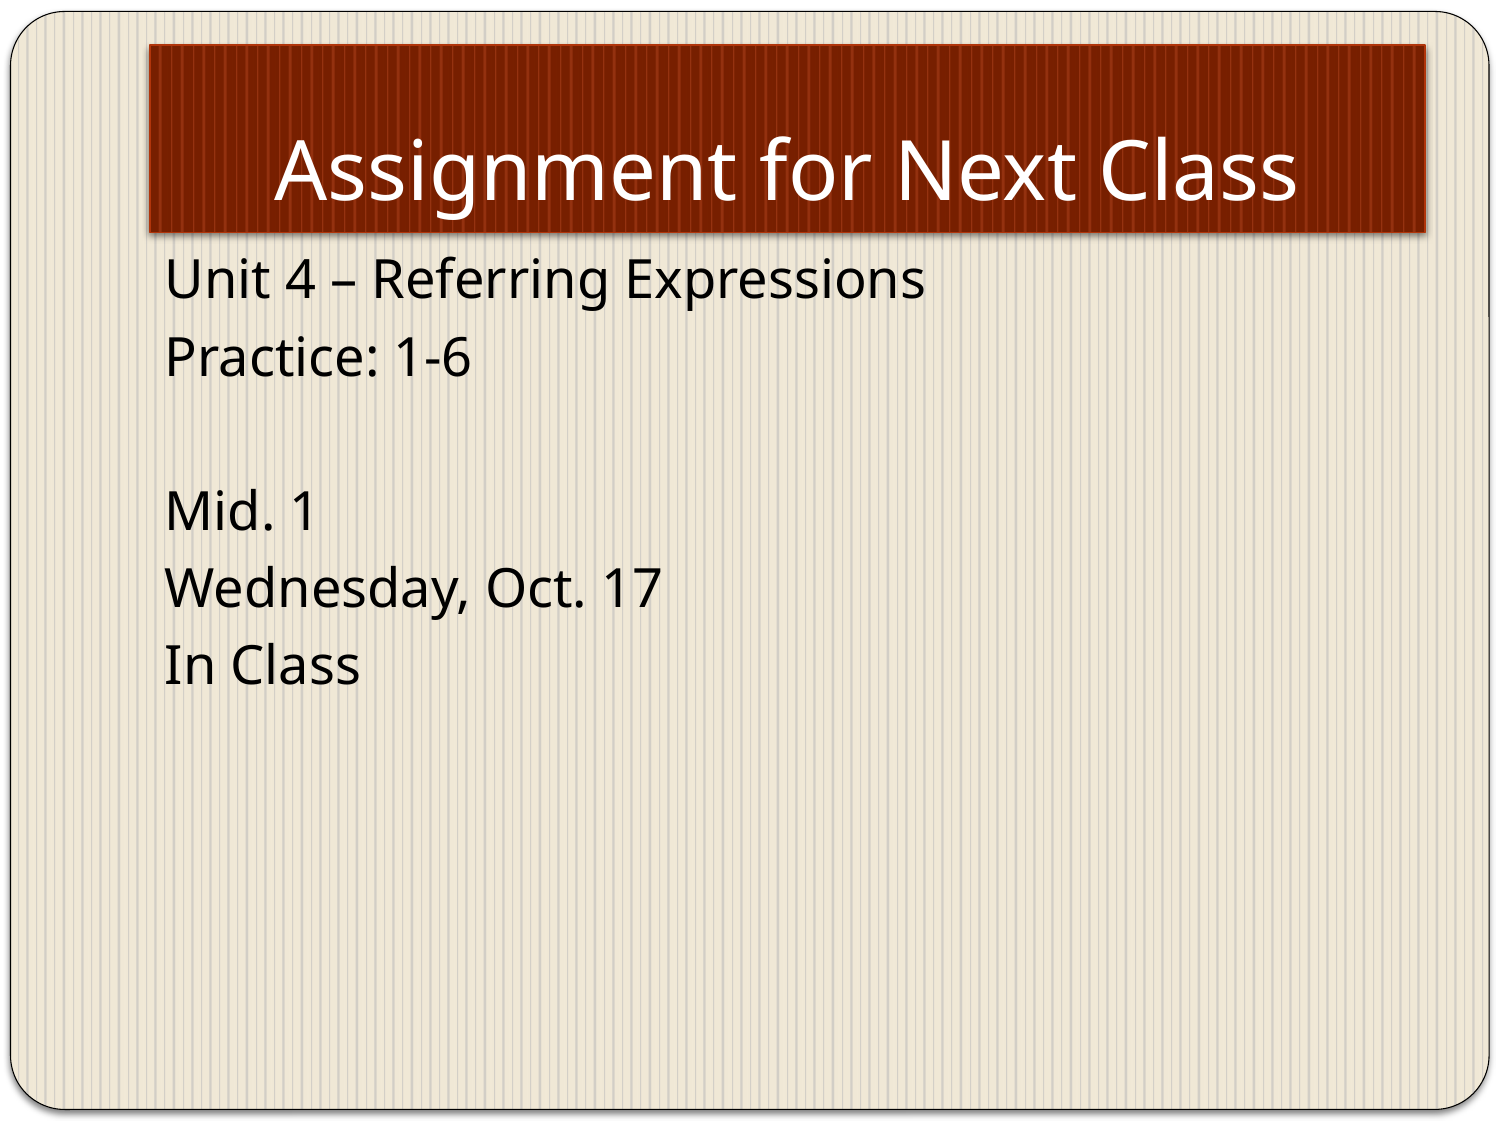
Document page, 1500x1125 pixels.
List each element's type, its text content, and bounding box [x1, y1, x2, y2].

title Assignment for Next Class [149, 44, 1426, 233]
list Unit 4 – Referring Expressions Practice: 1-6 Mid. 1 Wednesday, Oct. 17 In Class [150, 237, 1425, 988]
